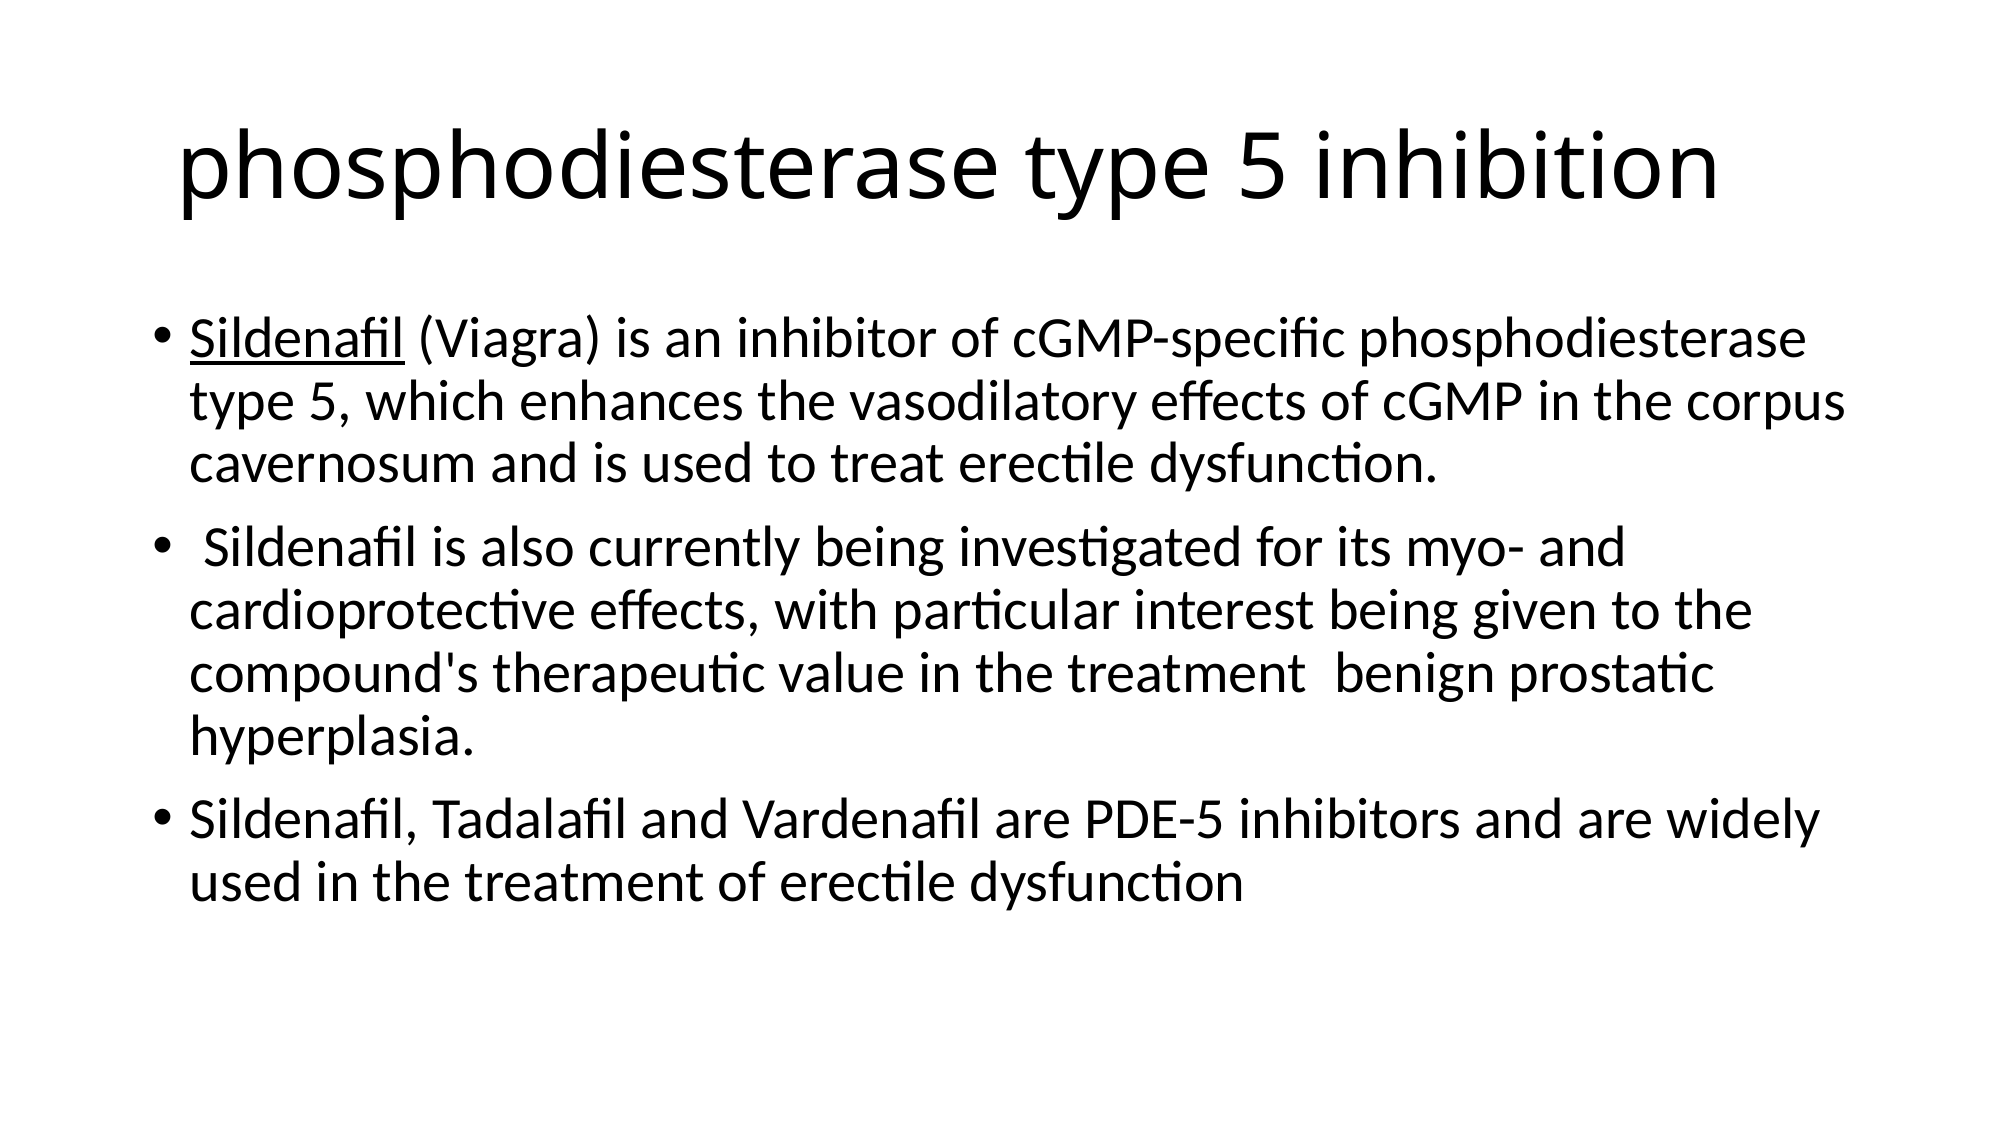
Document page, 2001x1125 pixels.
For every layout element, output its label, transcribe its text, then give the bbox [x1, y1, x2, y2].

list Sildenafil (Viagra) is an inhibitor of cGMP-specific phosphodiesterase type 5, which enhances the vasodilatory effects of cGMP in the corpus cavernosum and is used to treat erectile dysfunction. Sildenafil is also currently being investigated for its myo- and cardioprotective effects, with particular interest being given to the compound's therapeutic value in the treatment benign prostatic hyperplasia. Sildenafil, Tadalafil and Vardenafil are PDE-5 inhibitors and are widely used in the treatment of erectile dysfunction [137, 299, 1863, 1014]
title phosphodiesterase type 5 inhibition [137, 59, 1863, 278]
